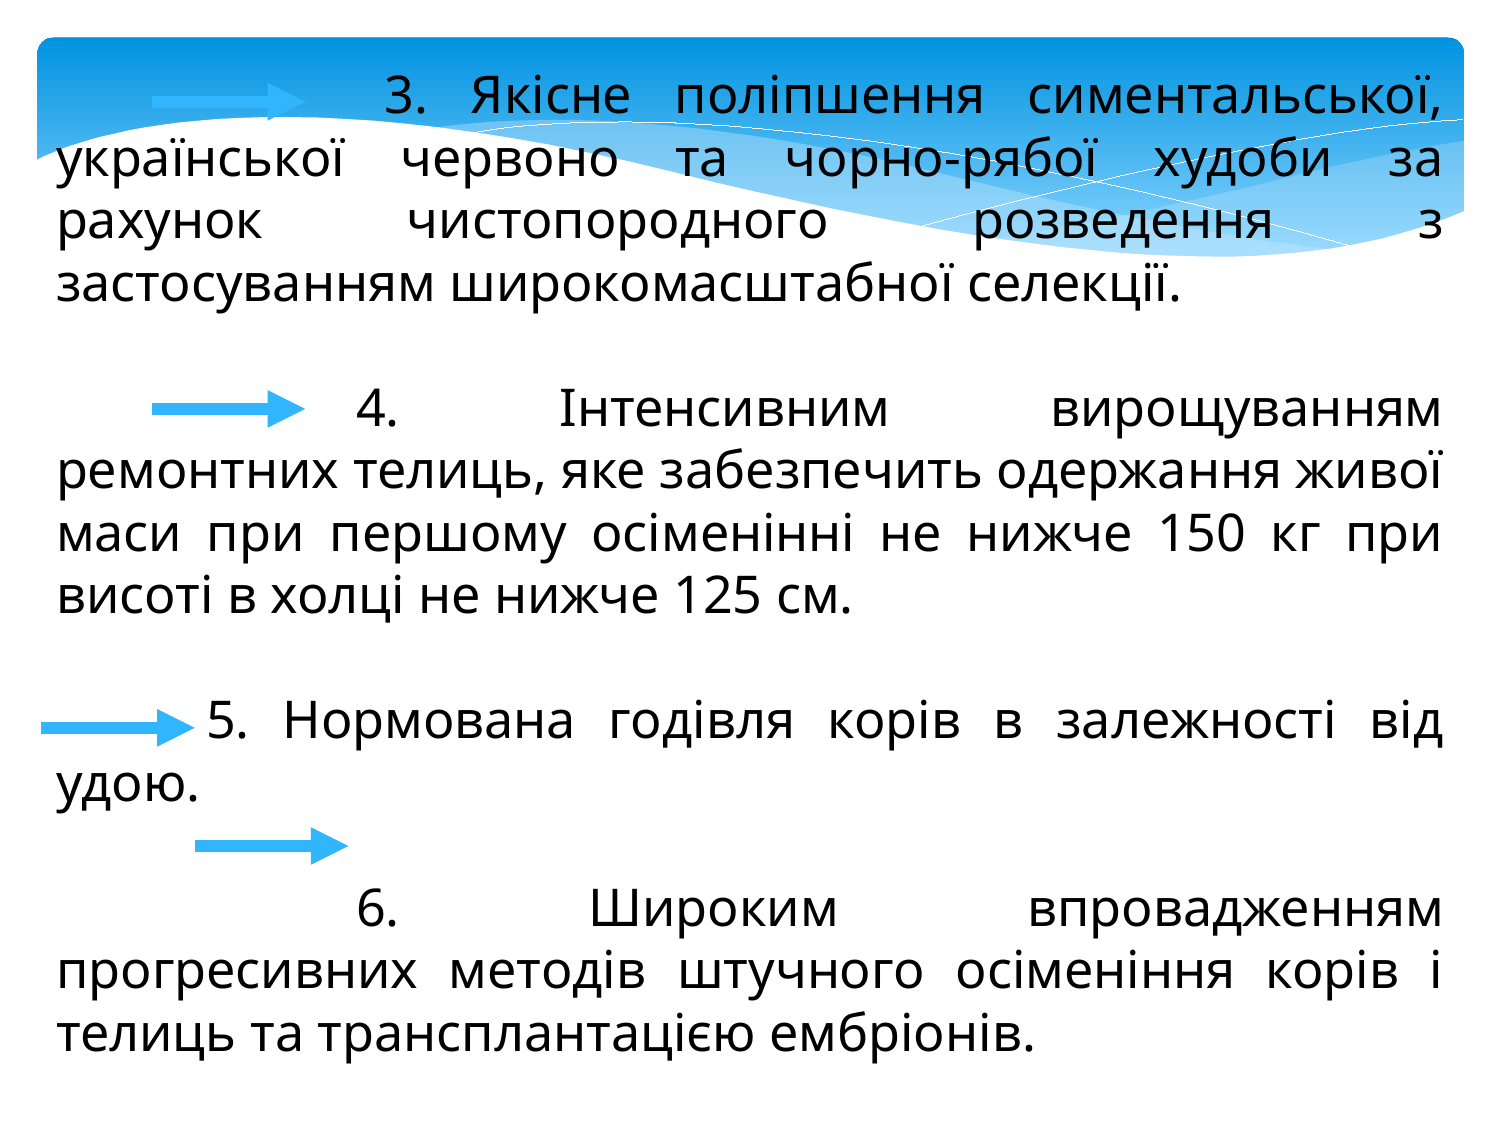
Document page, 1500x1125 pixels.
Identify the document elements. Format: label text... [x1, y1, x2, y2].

text_box 3. Якісне поліпшення симентальської, української червоно та чорно-рябої худоби за рахунок чистопородного розведення з застосуванням широкомасштабної селекції. 4. Інтенсивним вирощуванням ремонтних телиць, яке забезпечить одержання живої маси при першому осіменінні не нижче 150 кг при висоті в холці не нижче 125 см. 5. Нормована годівля корів в залежності від удою. 6. Широким впровадженням прогресивних методів штучного осіменіння корів і телиць та трансплантацією ембріонів. [41, 54, 1459, 1125]
